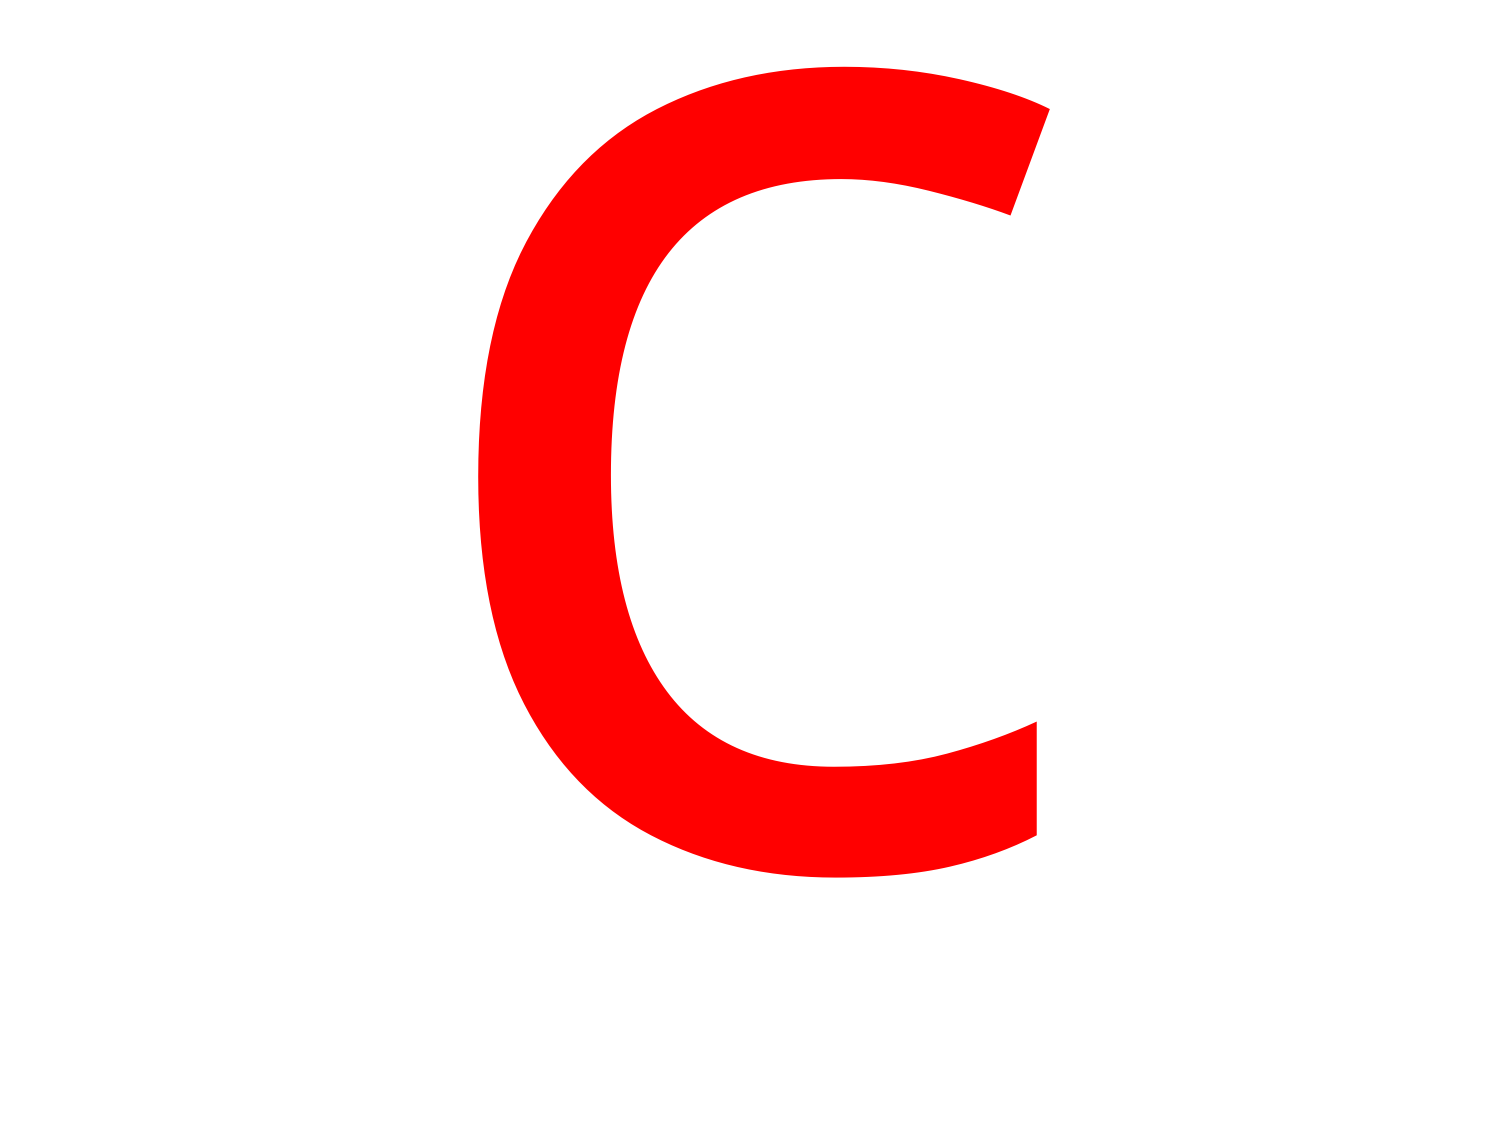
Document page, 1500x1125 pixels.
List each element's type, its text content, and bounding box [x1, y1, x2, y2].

text_box c [384, 0, 974, 1125]
